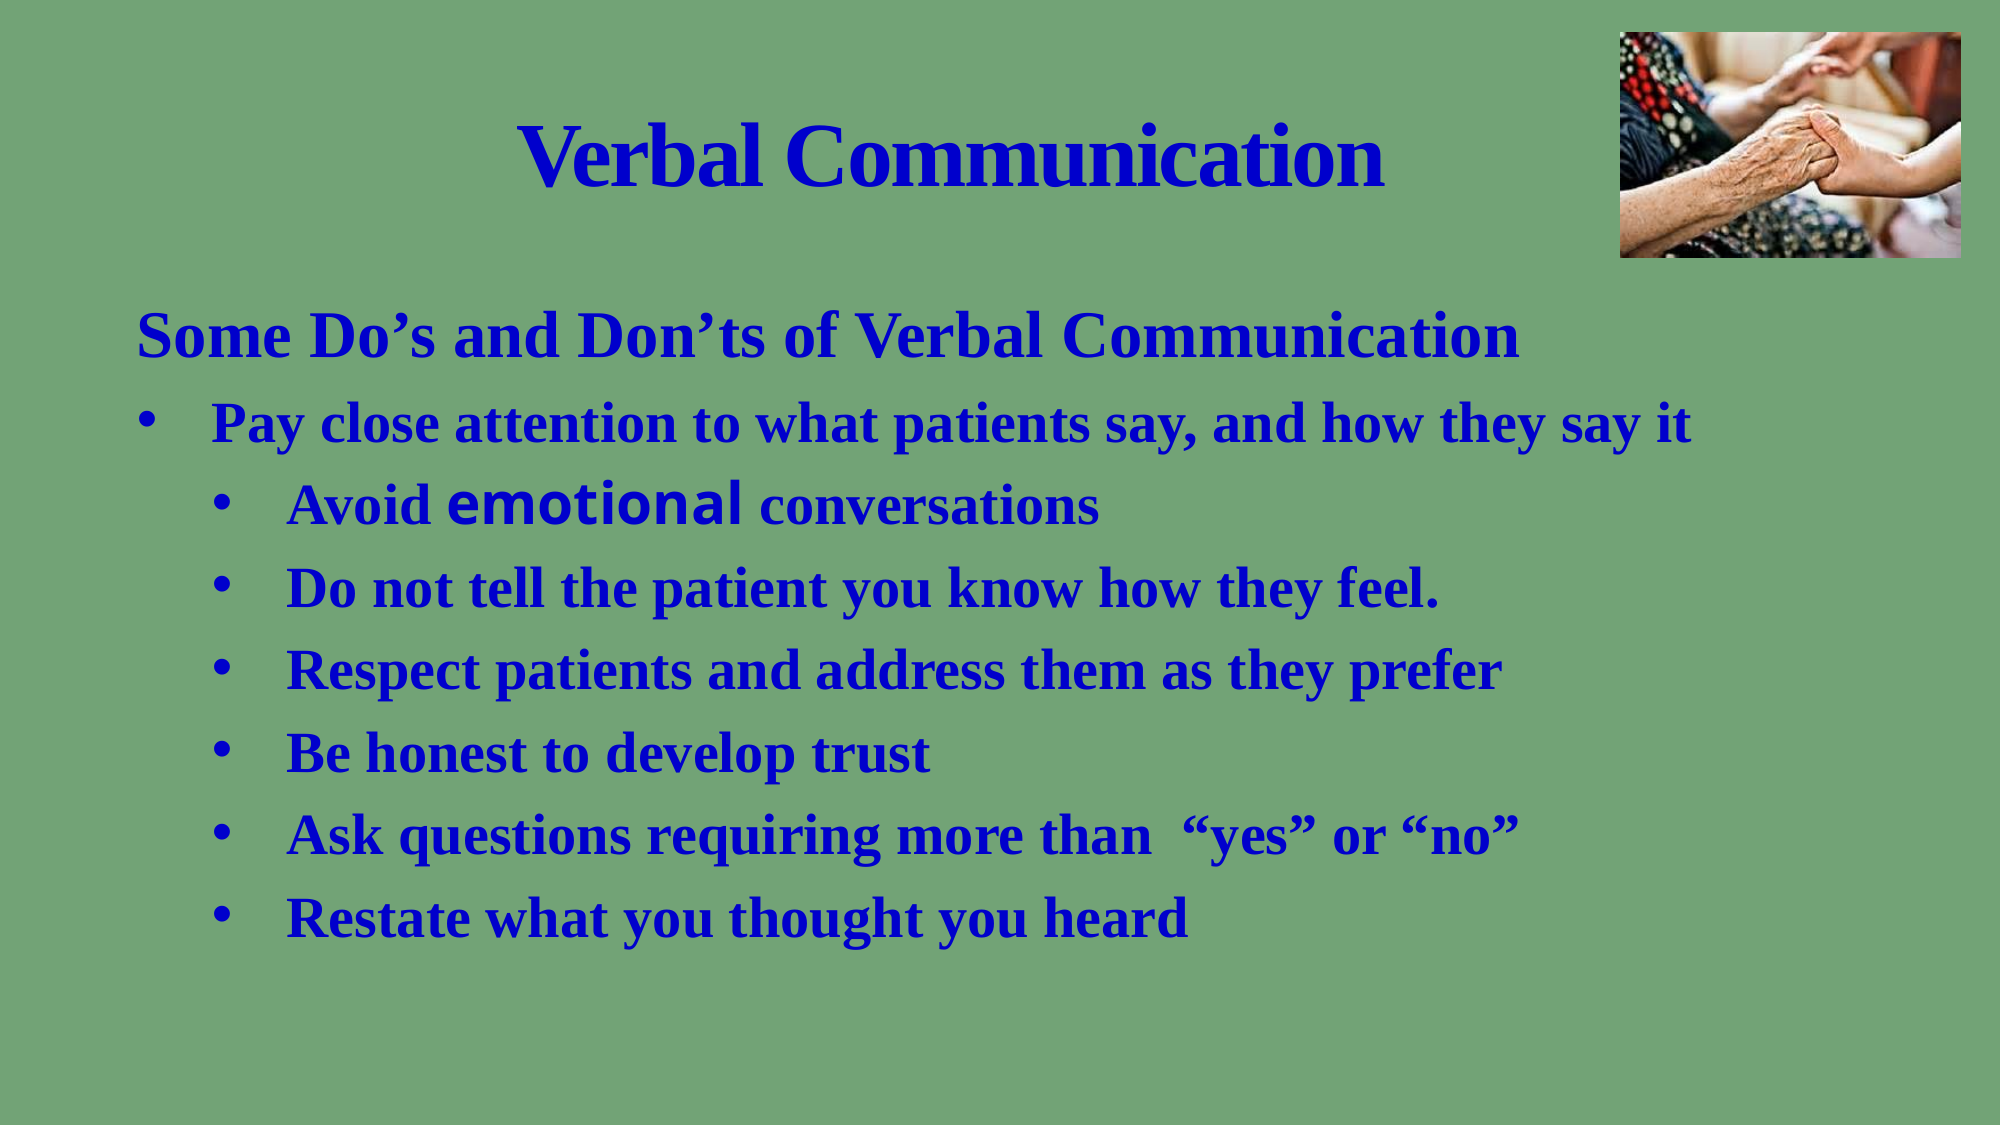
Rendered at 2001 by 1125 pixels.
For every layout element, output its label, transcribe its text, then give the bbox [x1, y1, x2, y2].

title Verbal Communication [227, 76, 1620, 212]
picture [1620, 32, 1961, 258]
subtitle Some Do’s and Don’ts of Verbal Communication Pay close attention to what patients say, and how they say it Avoid emotional conversations Do not tell the patient you know how they feel. Respect patients and address them as they prefer Be honest to develop trust Ask questions requiring more than “yes” or “no” Restate what you thought you heard [121, 295, 1771, 1057]
